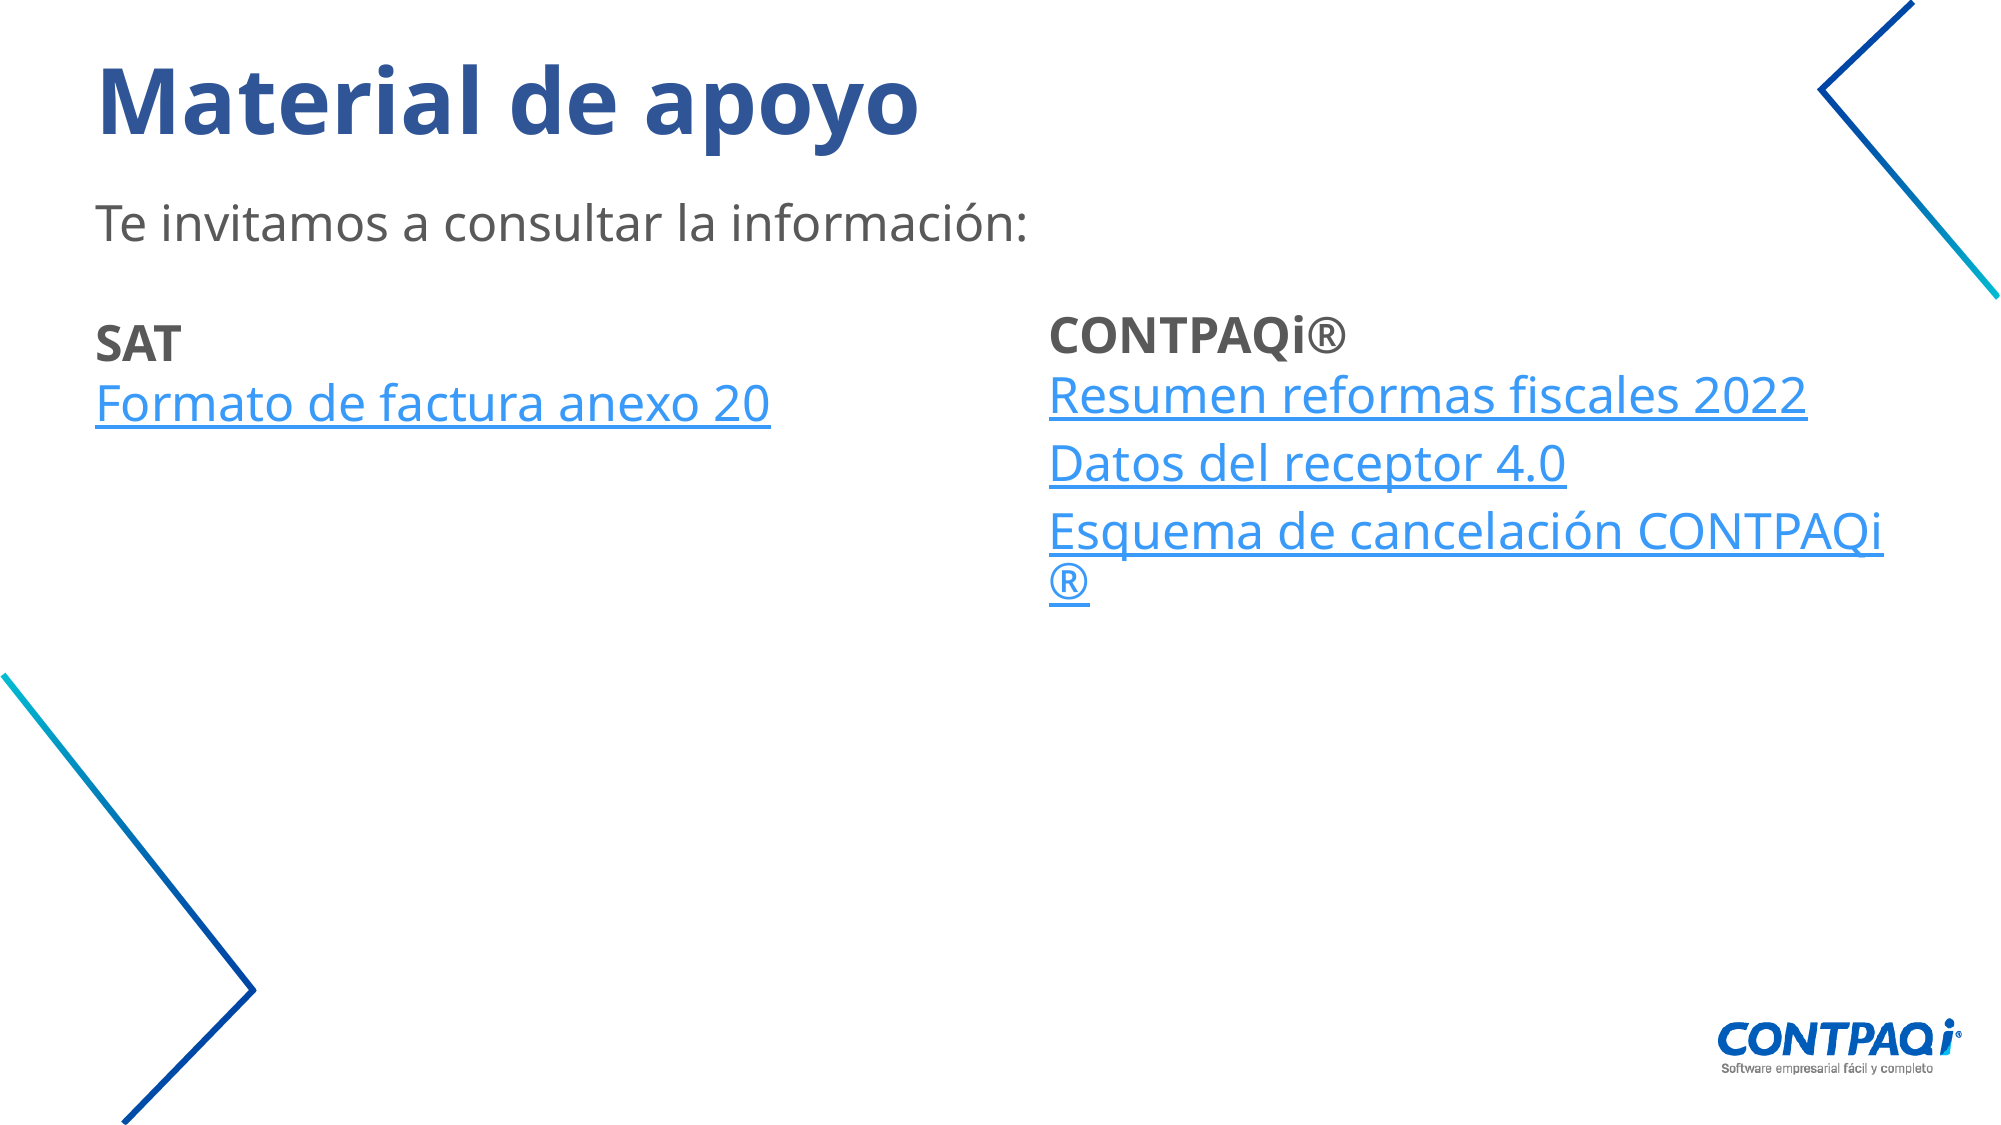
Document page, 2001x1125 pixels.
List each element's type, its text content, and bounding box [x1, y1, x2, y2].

text_box Te invitamos a consultar la información: SAT Formato de factura anexo 20 [80, 183, 1033, 747]
text_box CONTPAQi® Resumen reformas fiscales 2022 Datos del receptor 4.0 Esquema de cancelación CONTPAQi® [1033, 175, 1905, 756]
picture [0, 672, 257, 1125]
picture [1816, 0, 2000, 300]
title Material de apoyo [80, 33, 1034, 176]
picture [1718, 1018, 1962, 1075]
